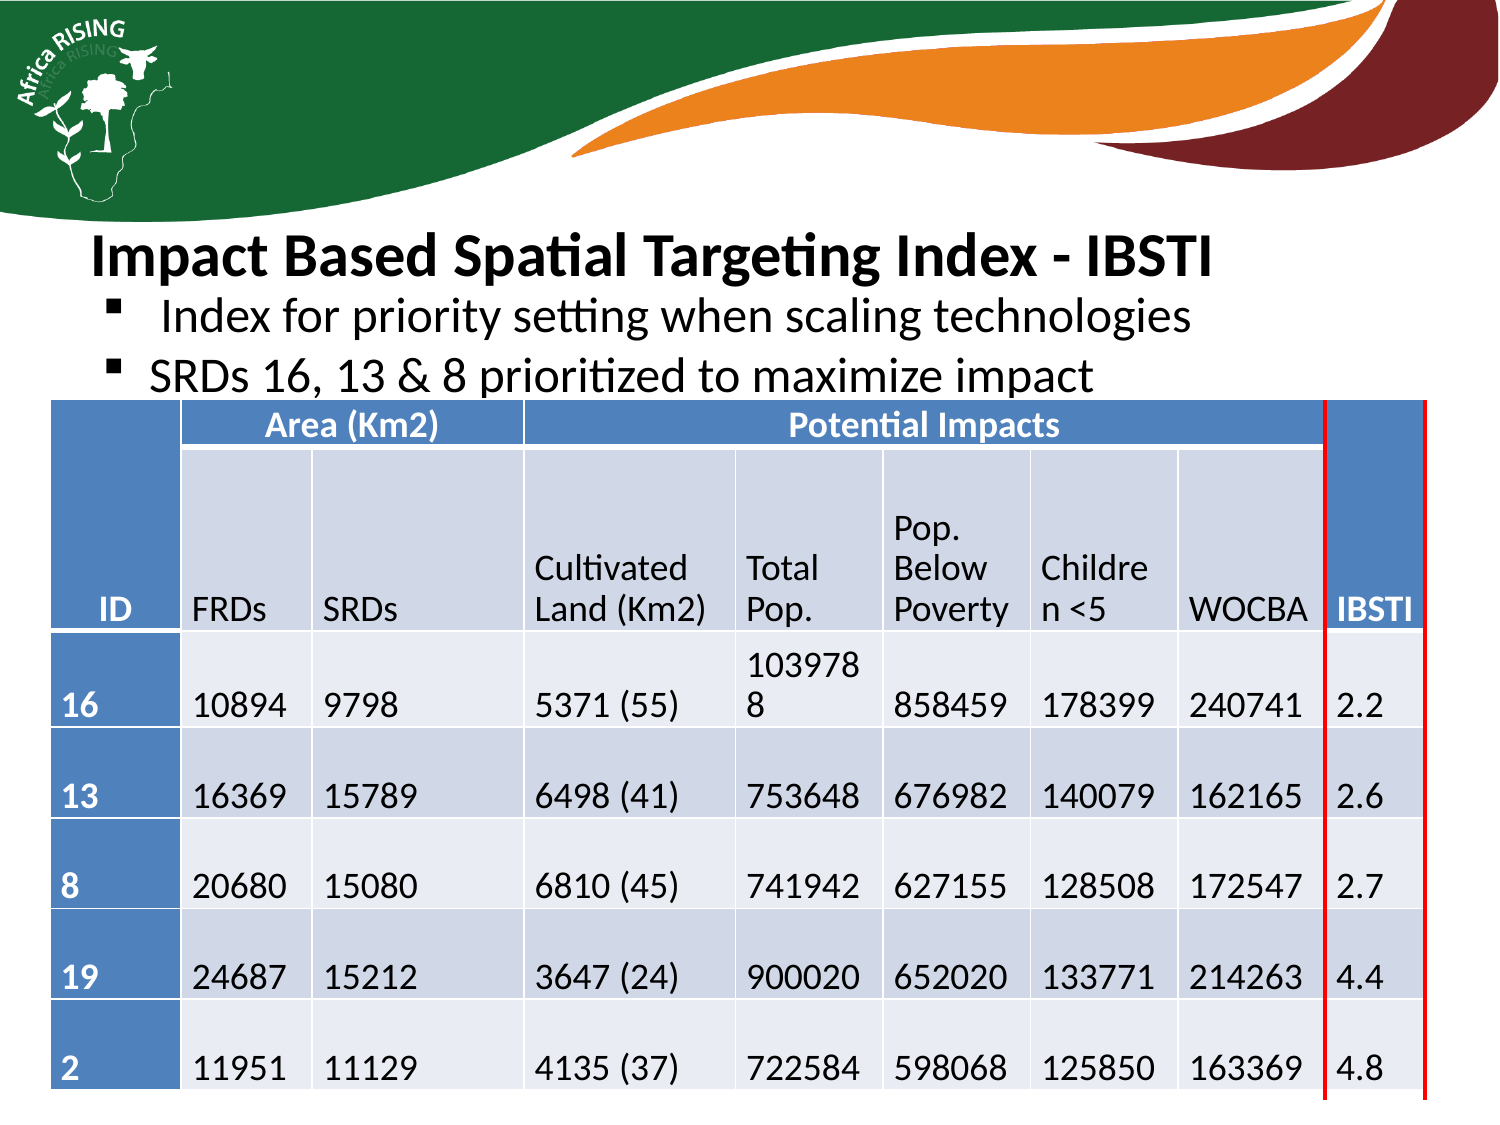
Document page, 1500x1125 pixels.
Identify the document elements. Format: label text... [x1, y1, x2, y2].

table_cell 16 [51, 633, 180, 726]
table_cell Pop. Below Poverty [884, 450, 1030, 630]
table_cell 652020 [884, 909, 1030, 998]
table_cell Children <5 [1031, 450, 1177, 630]
table_cell 9798 [313, 632, 523, 726]
table_cell 11129 [313, 1000, 523, 1089]
table_cell 133771 [1031, 909, 1177, 998]
table_cell 3647 (24) [525, 909, 735, 998]
table_cell 125850 [1031, 1000, 1177, 1089]
table_cell 128508 [1031, 819, 1177, 908]
table_cell 15080 [313, 819, 523, 908]
table_cell 5371 (55) [525, 632, 735, 726]
table_cell WOCBA [1179, 450, 1319, 630]
table_cell 858459 [884, 632, 1030, 726]
table_cell 10894 [182, 632, 311, 726]
table_cell 214263 [1179, 909, 1319, 998]
table_cell 722584 [736, 1000, 882, 1089]
table_header Potential Impacts [525, 400, 1322, 444]
text_box Index for priority setting when scaling technologies SRDs 16, 13 & 8 prioritized to maximize impact [87, 274, 1488, 410]
table_cell 6810 (45) [525, 819, 735, 908]
table_cell 178399 [1031, 632, 1177, 726]
table_cell 2 [51, 1000, 180, 1089]
table_cell SRDs [313, 450, 523, 630]
table_cell 140079 [1031, 728, 1177, 817]
table_cell 8 [51, 819, 180, 908]
table_cell 19 [51, 909, 180, 998]
title Impact Based Spatial Targeting Index - IBSTI [75, 200, 1425, 302]
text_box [1324, 399, 1426, 1101]
table_header Area (Km2) [182, 400, 523, 444]
picture [0, 0, 1499, 222]
table_cell 741942 [736, 819, 882, 908]
table_cell 20680 [182, 819, 311, 908]
table_cell 627155 [884, 819, 1030, 908]
table_cell 240741 [1179, 632, 1319, 726]
table_cell FRDs [182, 450, 311, 630]
table_cell 172547 [1179, 819, 1319, 908]
table_cell 6498 (41) [525, 728, 735, 817]
table_cell 900020 [736, 909, 882, 998]
table_cell 15212 [313, 909, 523, 998]
table_cell Total Pop. [736, 450, 882, 630]
table_cell 11951 [182, 1000, 311, 1089]
table_cell 598068 [884, 1000, 1030, 1089]
table_header ID [51, 400, 180, 628]
table_cell 16369 [182, 728, 311, 817]
table_cell 13 [51, 728, 180, 817]
table_cell 1039788 [736, 632, 882, 726]
table_cell 4135 (37) [525, 1000, 735, 1089]
table_cell 15789 [313, 728, 523, 817]
table_cell Cultivated Land (Km2) [525, 450, 735, 630]
table_cell 162165 [1179, 728, 1319, 817]
table_cell 753648 [736, 728, 882, 817]
table_cell 24687 [182, 909, 311, 998]
table_cell 163369 [1179, 1000, 1319, 1089]
table_cell 676982 [884, 728, 1030, 817]
